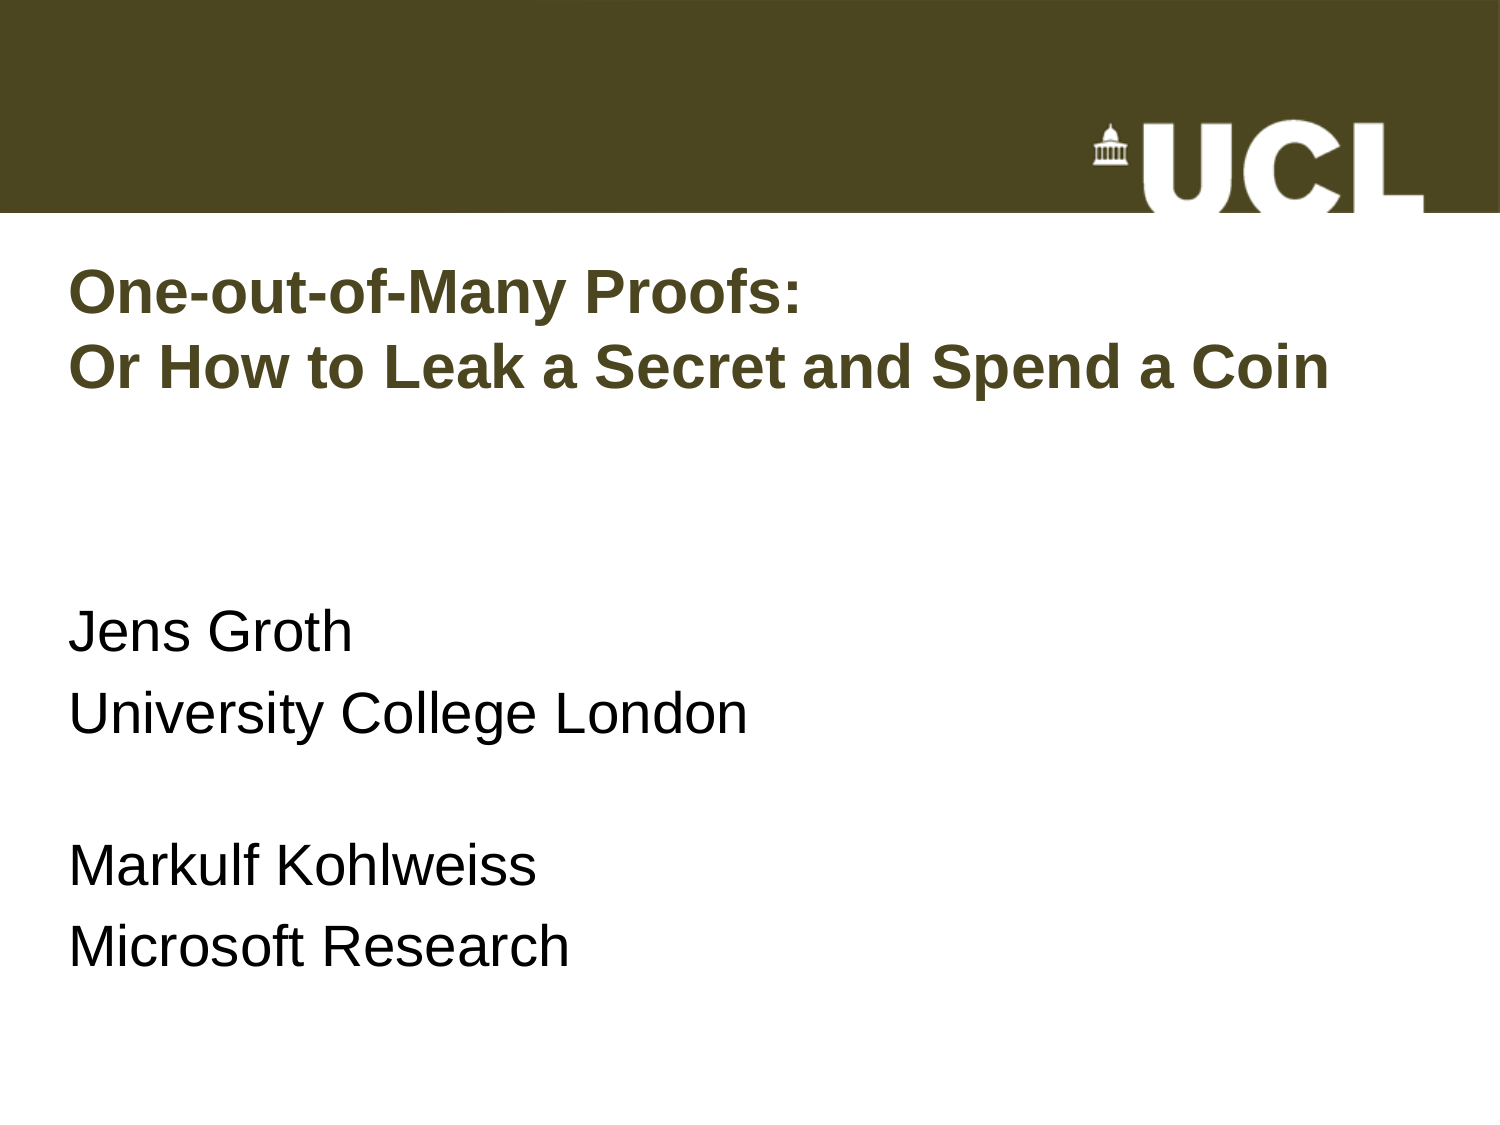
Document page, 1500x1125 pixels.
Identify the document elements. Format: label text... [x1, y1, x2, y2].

picture [0, 0, 1500, 213]
subtitle Jens Groth University College London Markulf Kohlweiss Microsoft Research [53, 586, 1447, 1012]
title One-out-of-Many Proofs: Or How to Leak a Secret and Spend a Coin [53, 243, 1447, 468]
